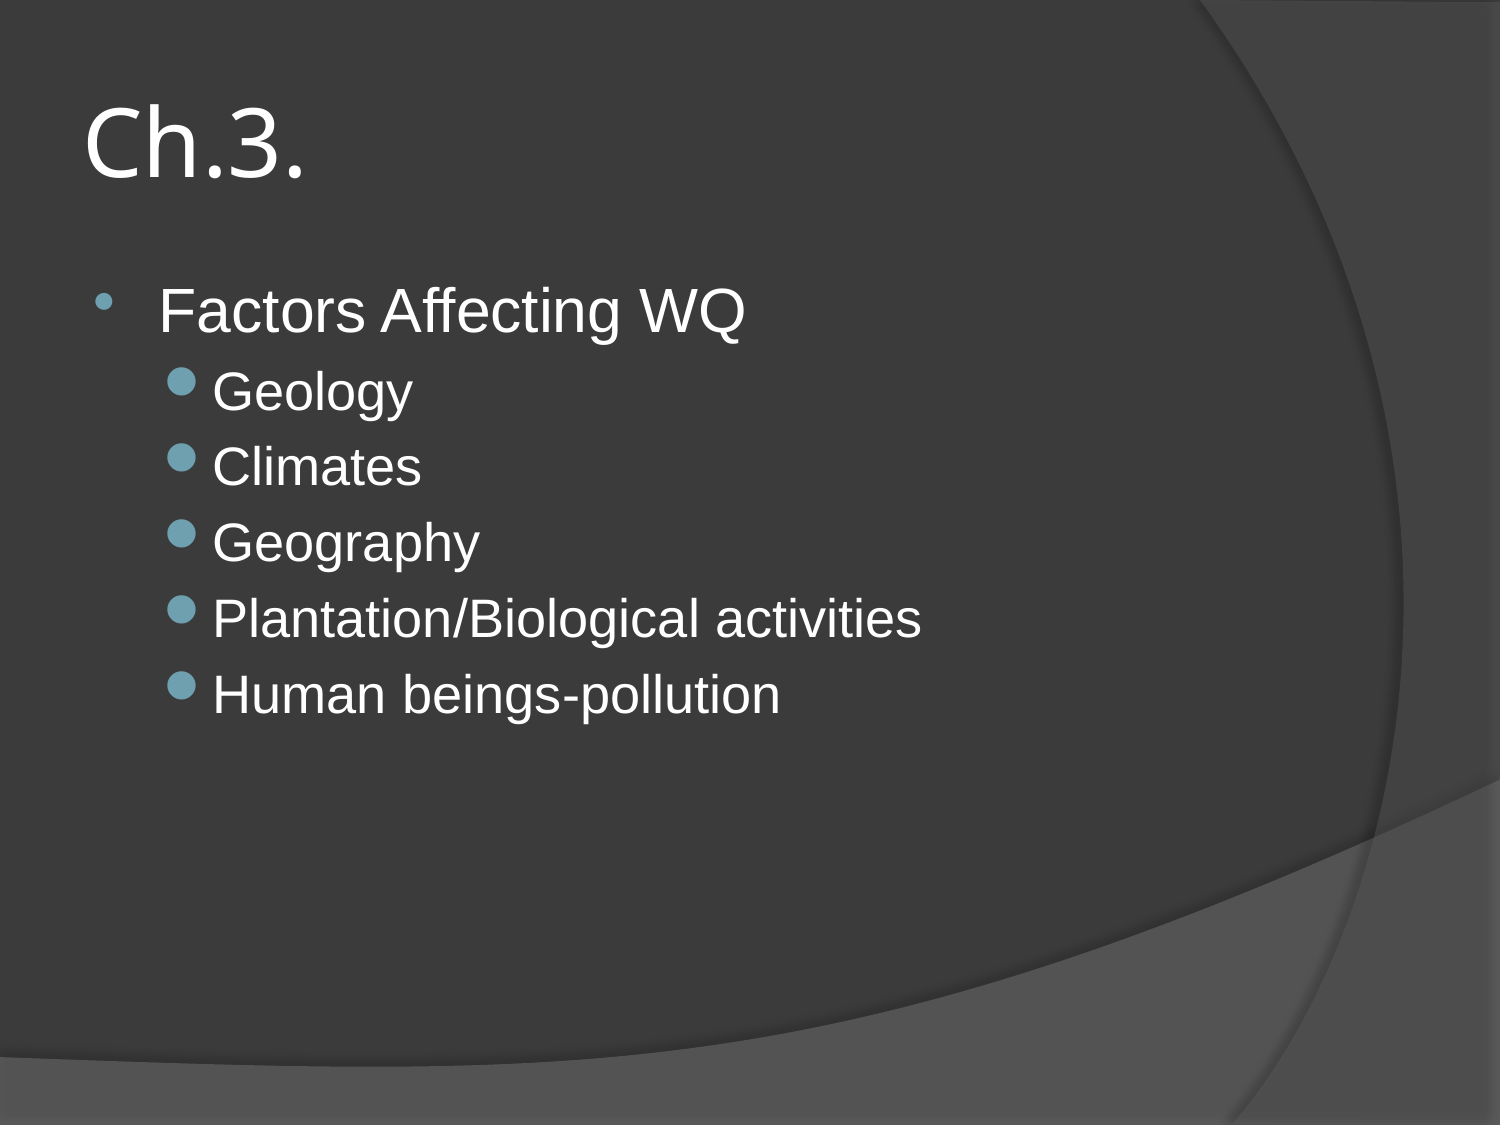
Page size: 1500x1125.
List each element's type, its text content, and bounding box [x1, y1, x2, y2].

title Ch.3. [75, 45, 1300, 233]
list Factors Affecting WQ Geology Climates Geography Plantation/Biological activities Human beings-pollution [75, 262, 1300, 1005]
